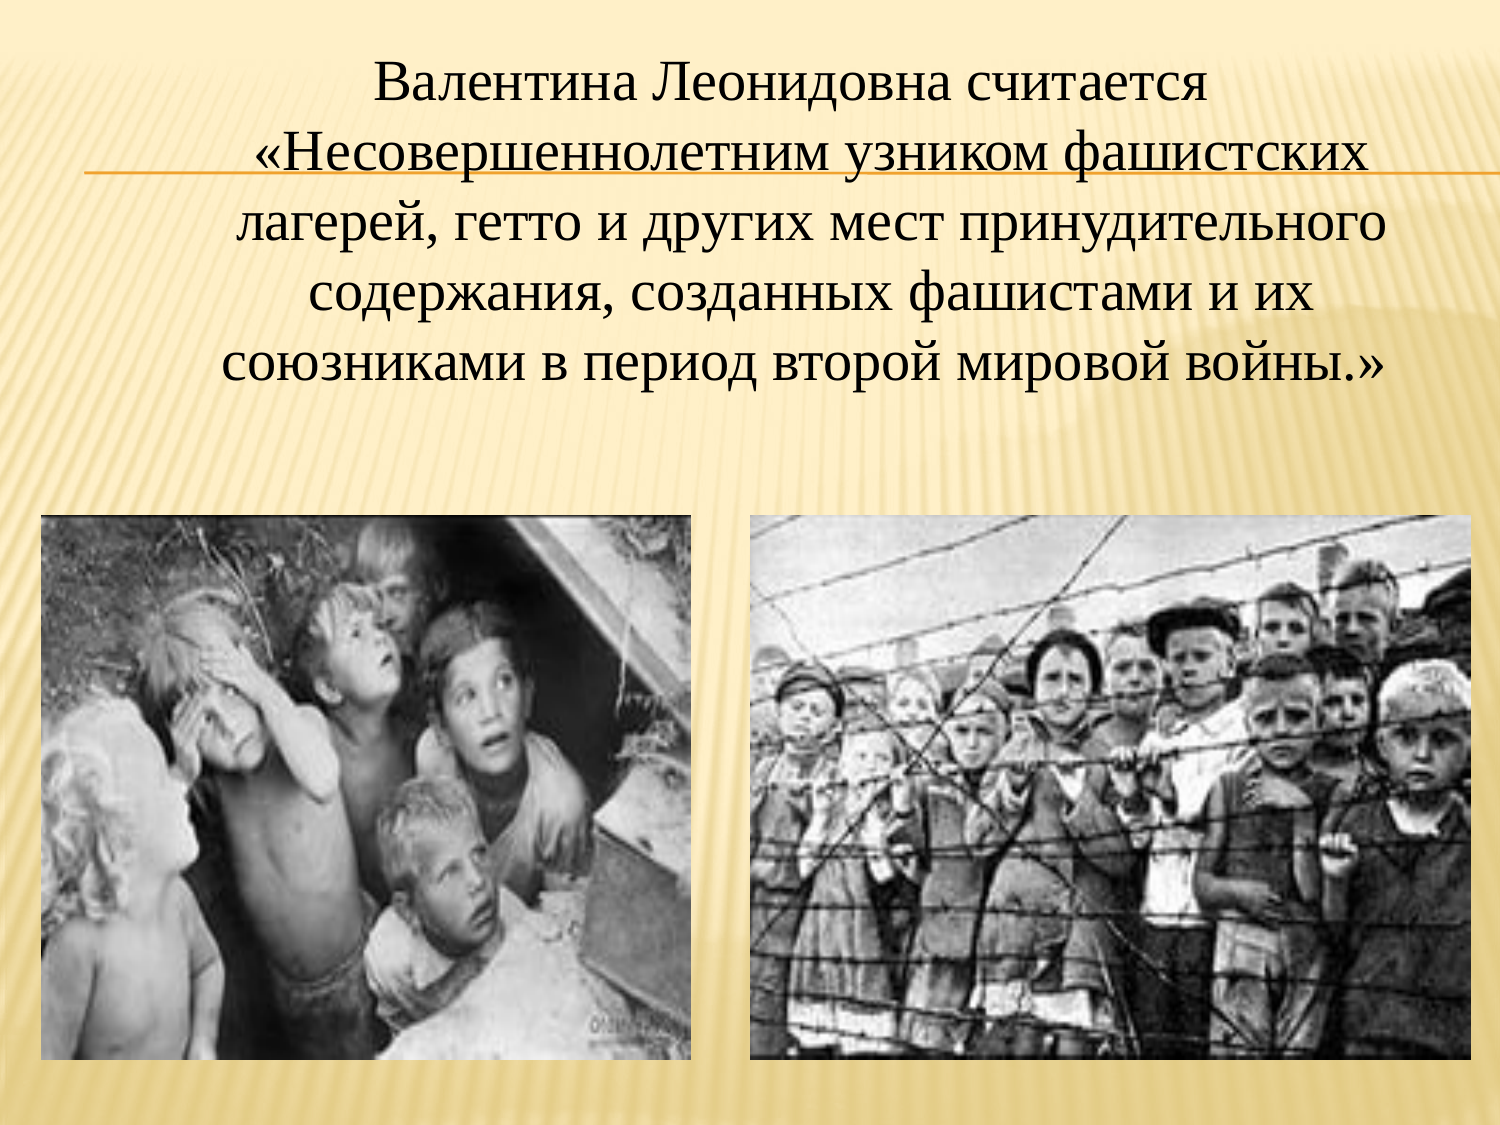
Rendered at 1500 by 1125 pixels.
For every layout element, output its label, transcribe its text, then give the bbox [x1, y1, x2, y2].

text_box Валентина Леонидовна считается «Несовершеннолетним узником фашистских лагерей, гетто и других мест принудительного содержания, созданных фашистами и их союзниками в период второй мировой войны.» [140, 0, 1427, 400]
picture [749, 514, 1471, 1060]
picture [40, 514, 692, 1060]
